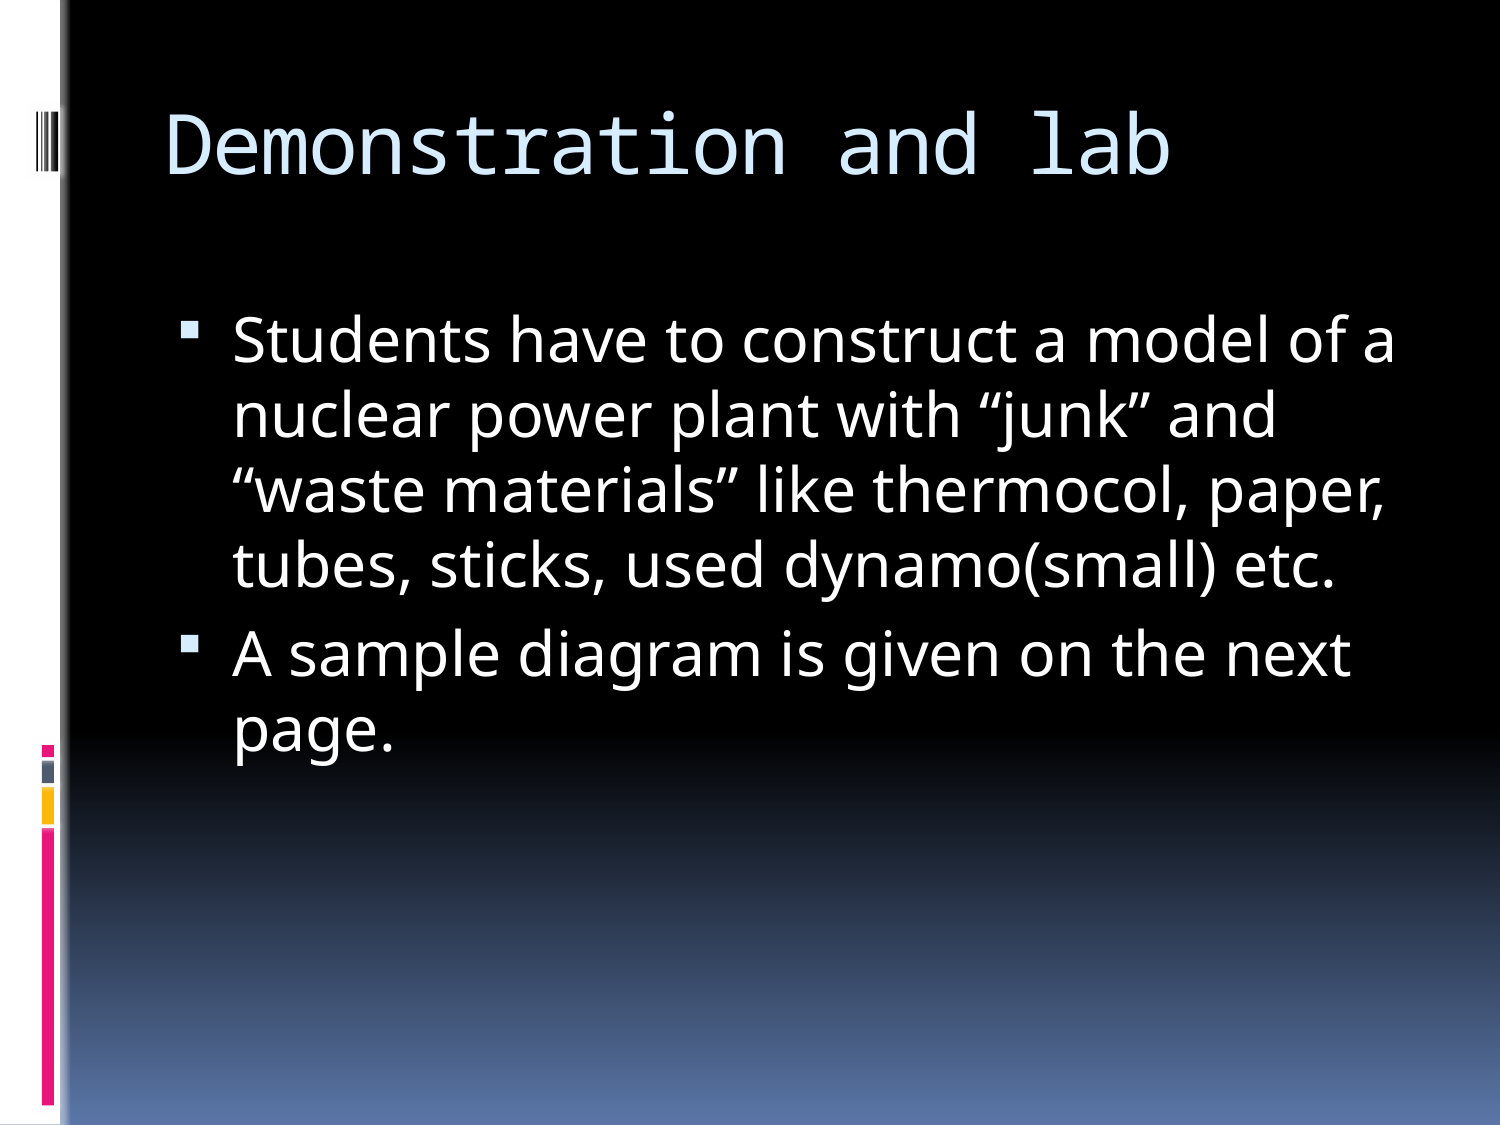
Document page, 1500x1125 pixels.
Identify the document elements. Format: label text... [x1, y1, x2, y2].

list Students have to construct a model of a nuclear power plant with “junk” and “waste materials” like thermocol, paper, tubes, sticks, used dynamo(small) etc. A sample diagram is given on the next page. [150, 292, 1425, 1043]
title Demonstration and lab [150, 83, 1425, 234]
